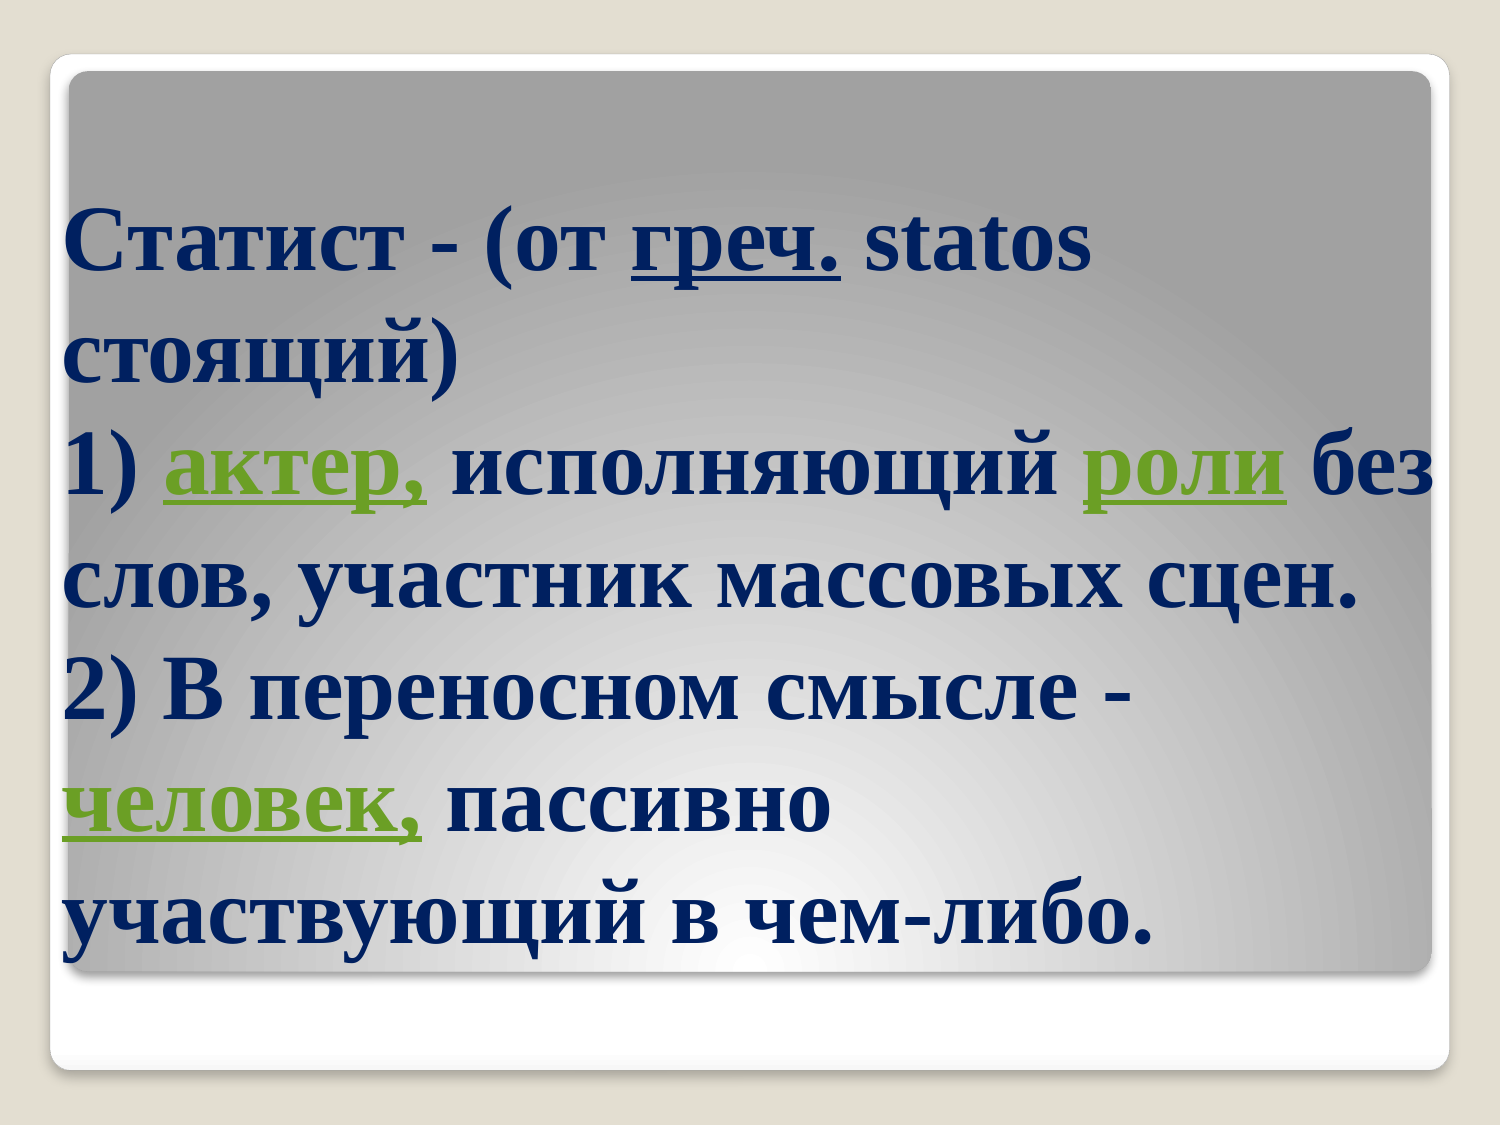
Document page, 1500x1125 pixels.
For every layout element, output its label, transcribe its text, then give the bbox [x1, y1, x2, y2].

title Статист - (от греч. statos стоящий) 1) актер, исполняющий роли без слов, участник массовых сцен. 2) В переносном смысле - человек, пассивно участвующий в чем-либо. [46, 58, 1454, 1067]
